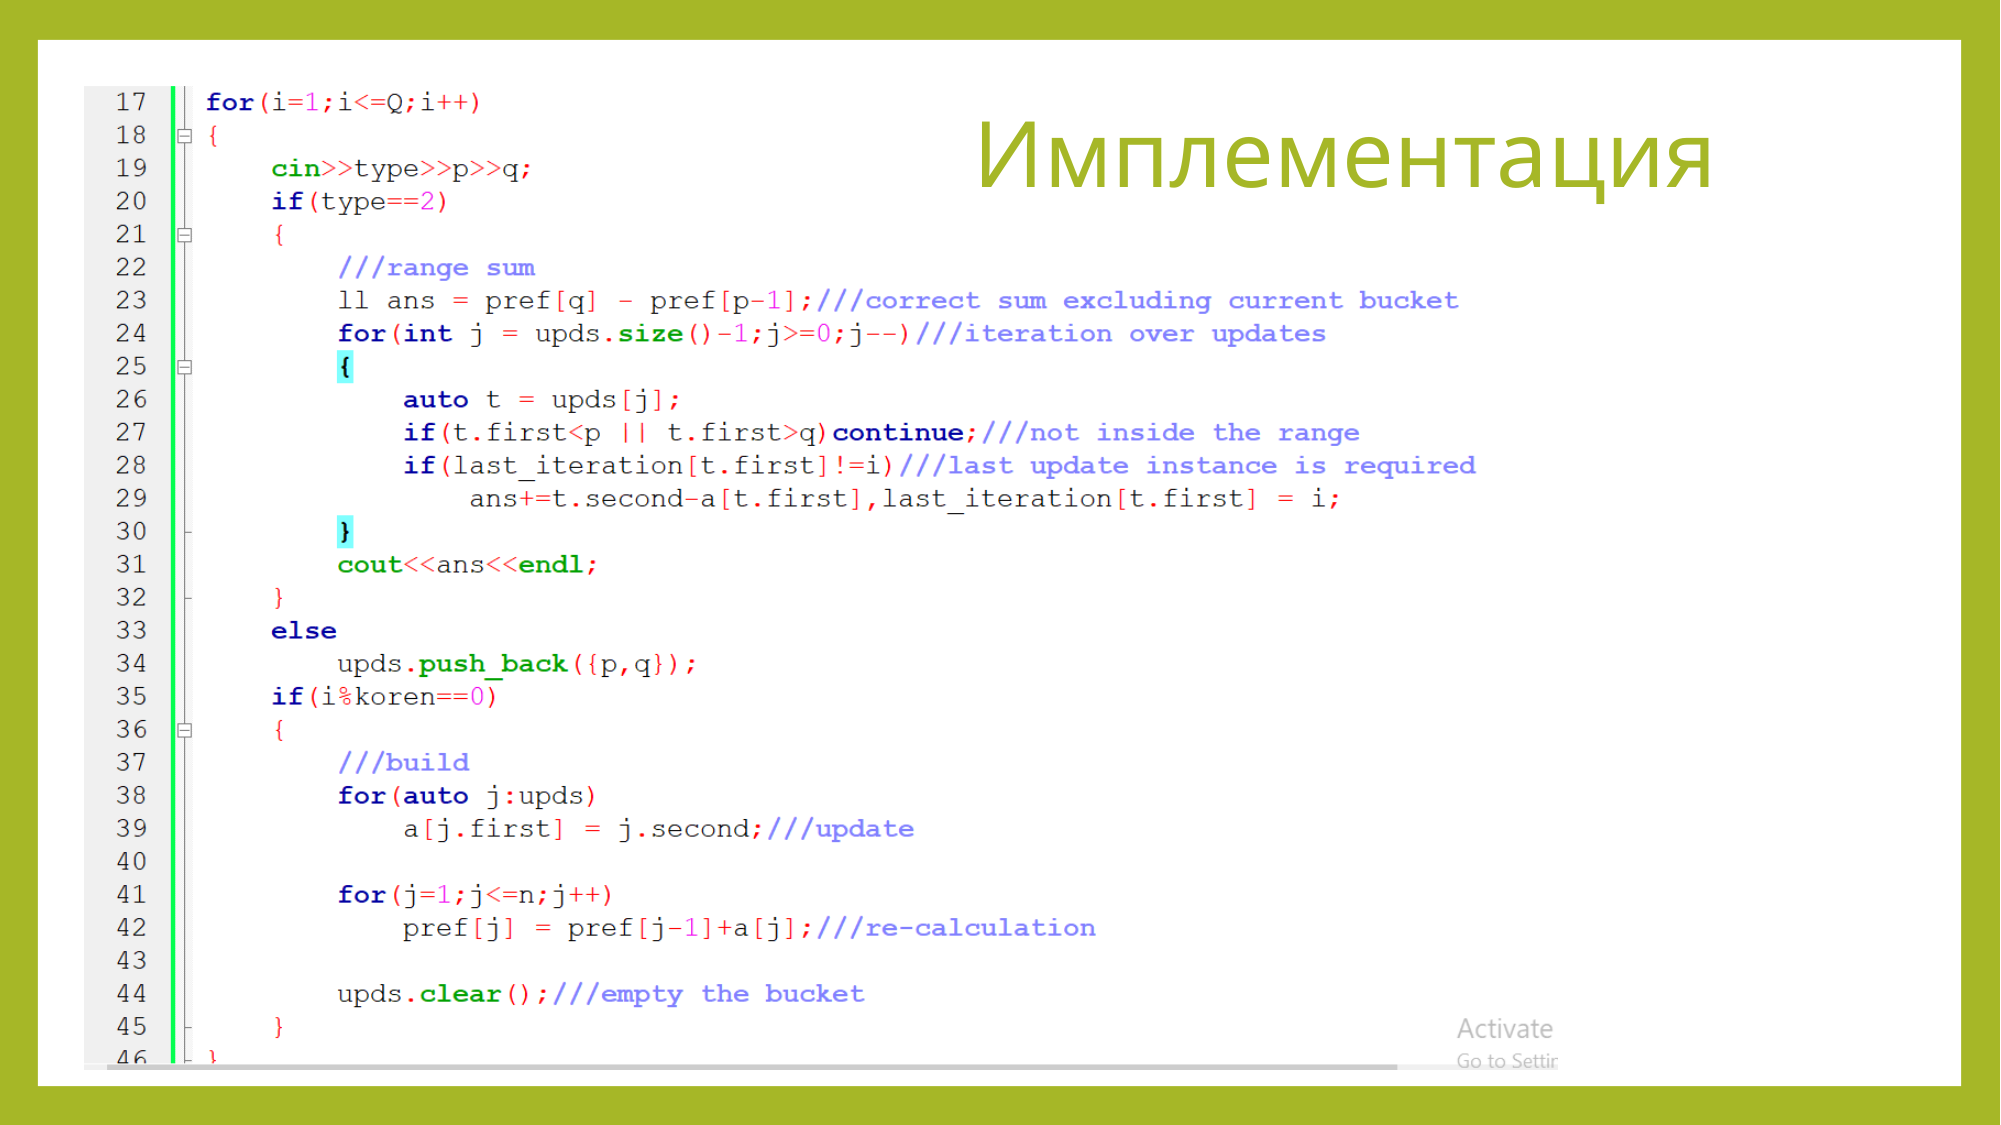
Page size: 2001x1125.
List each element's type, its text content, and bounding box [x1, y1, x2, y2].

picture [84, 85, 1559, 1070]
title Имплементация [208, 46, 1829, 269]
